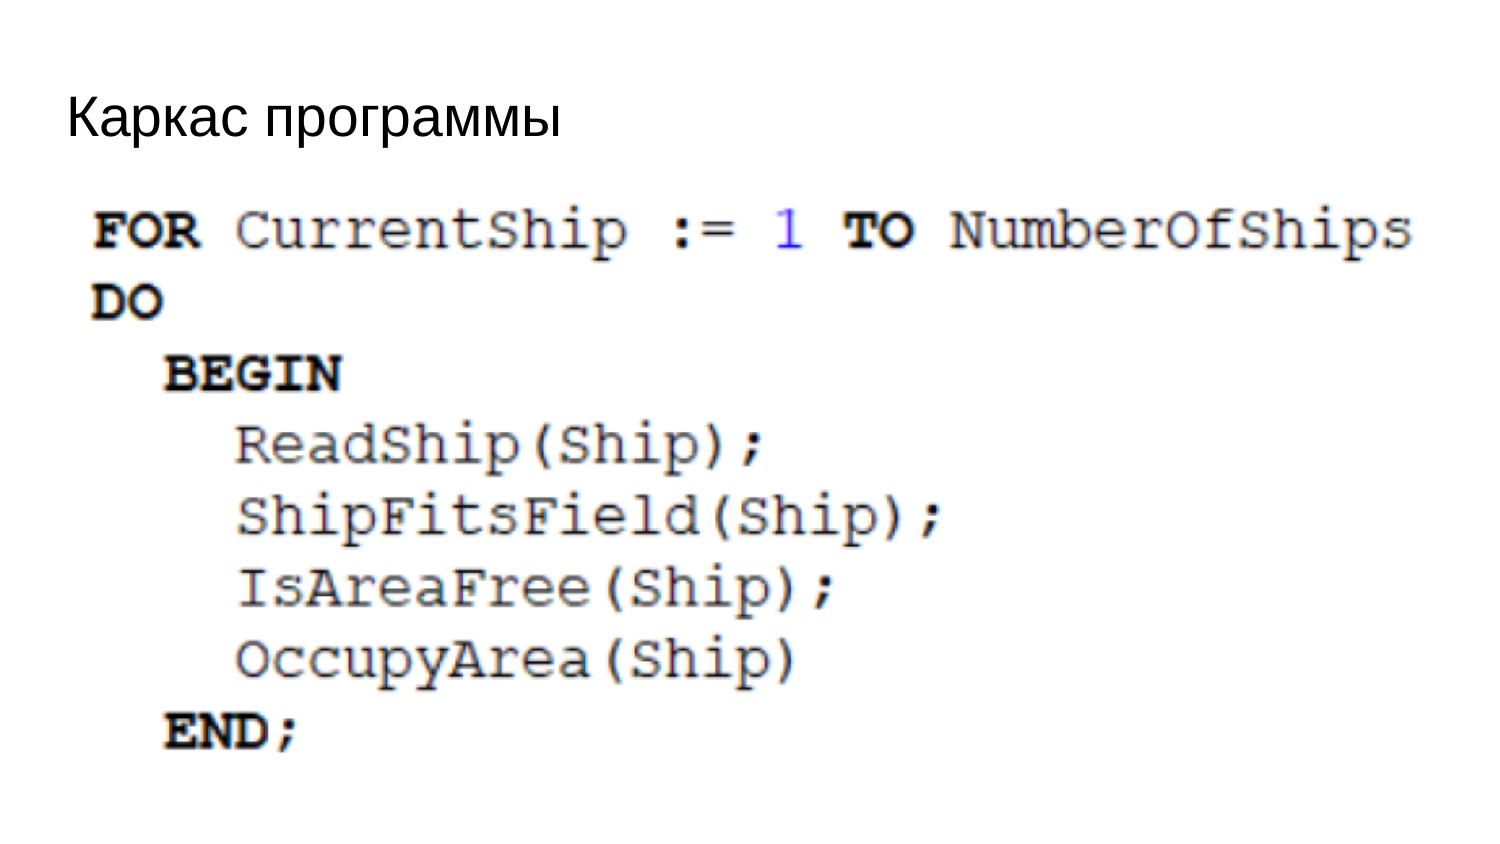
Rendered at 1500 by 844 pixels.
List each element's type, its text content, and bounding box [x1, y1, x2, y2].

title Каркас программы [51, 69, 1449, 164]
picture [24, 188, 1476, 777]
